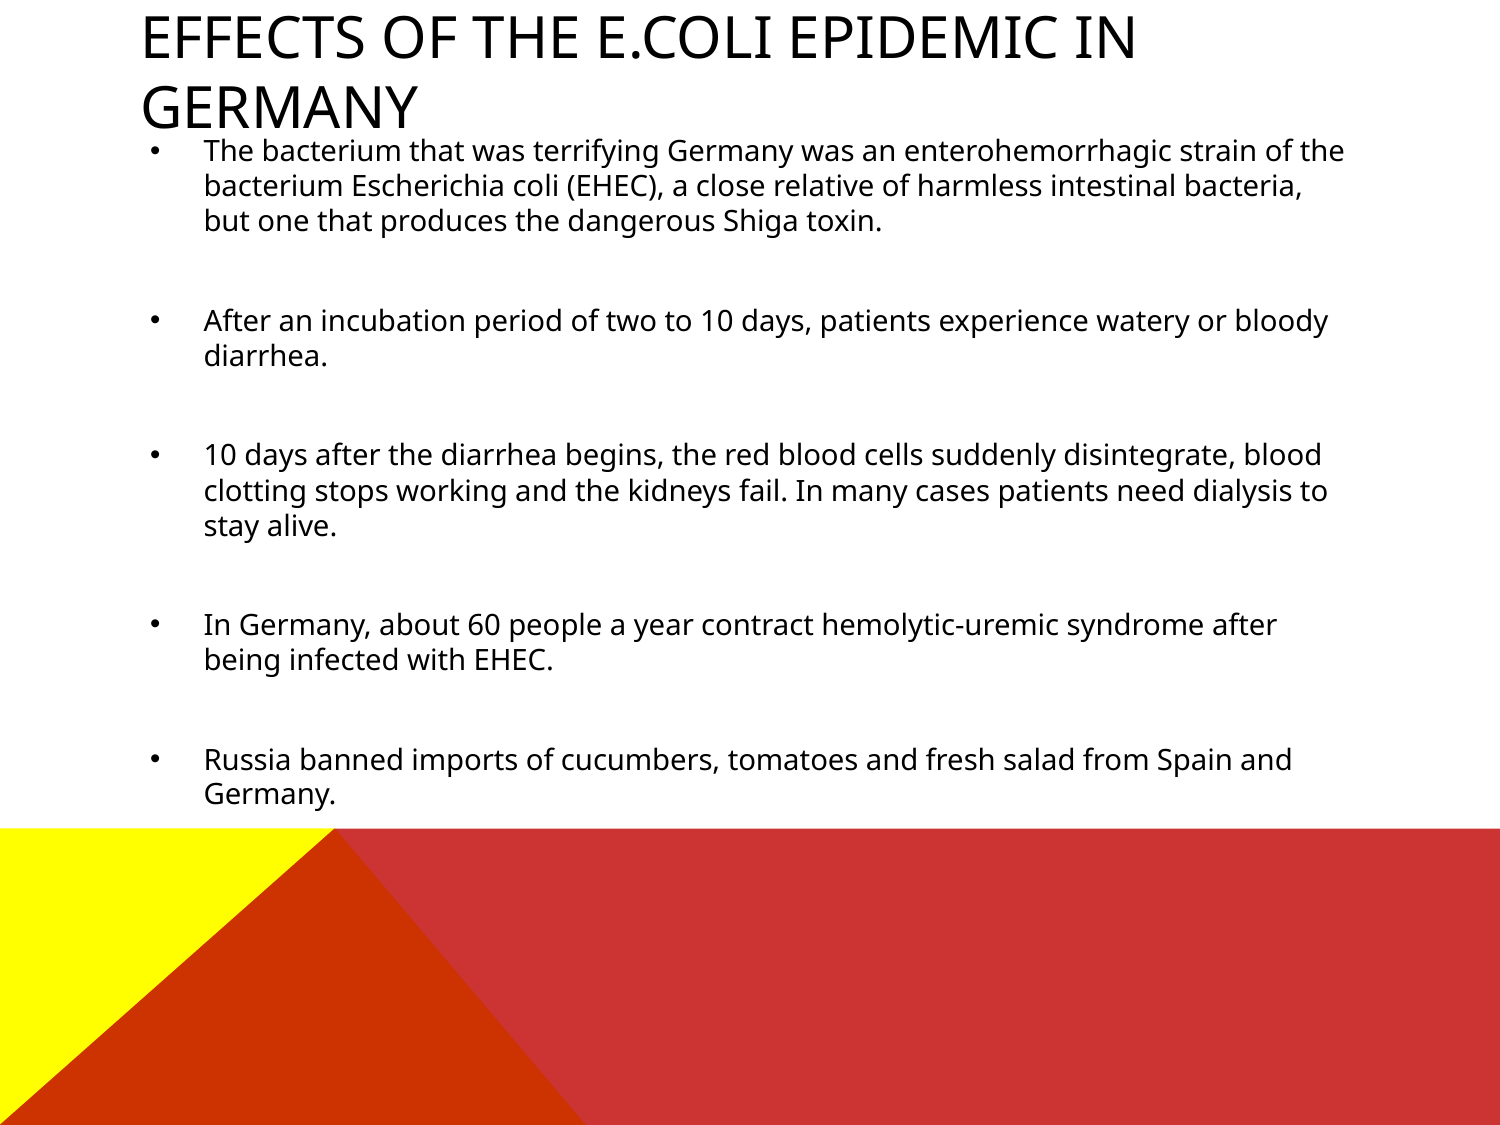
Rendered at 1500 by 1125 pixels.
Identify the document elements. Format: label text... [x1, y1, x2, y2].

list The bacterium that was terrifying Germany was an enterohemorrhagic strain of the bacterium Escherichia coli (EHEC), a close relative of harmless intestinal bacteria, but one that produces the dangerous Shiga toxin. After an incubation period of two to 10 days, patients experience watery or bloody diarrhea. 10 days after the diarrhea begins, the red blood cells suddenly disintegrate, blood clotting stops working and the kidneys fail. In many cases patients need dialysis to stay alive. In Germany, about 60 people a year contract hemolytic-uremic syndrome after being infected with EHEC. Russia banned imports of cucumbers, tomatoes and fresh salad from Spain and Germany. [135, 125, 1369, 825]
title Effects of the E.coli Epidemic in Germany [125, 24, 1359, 115]
